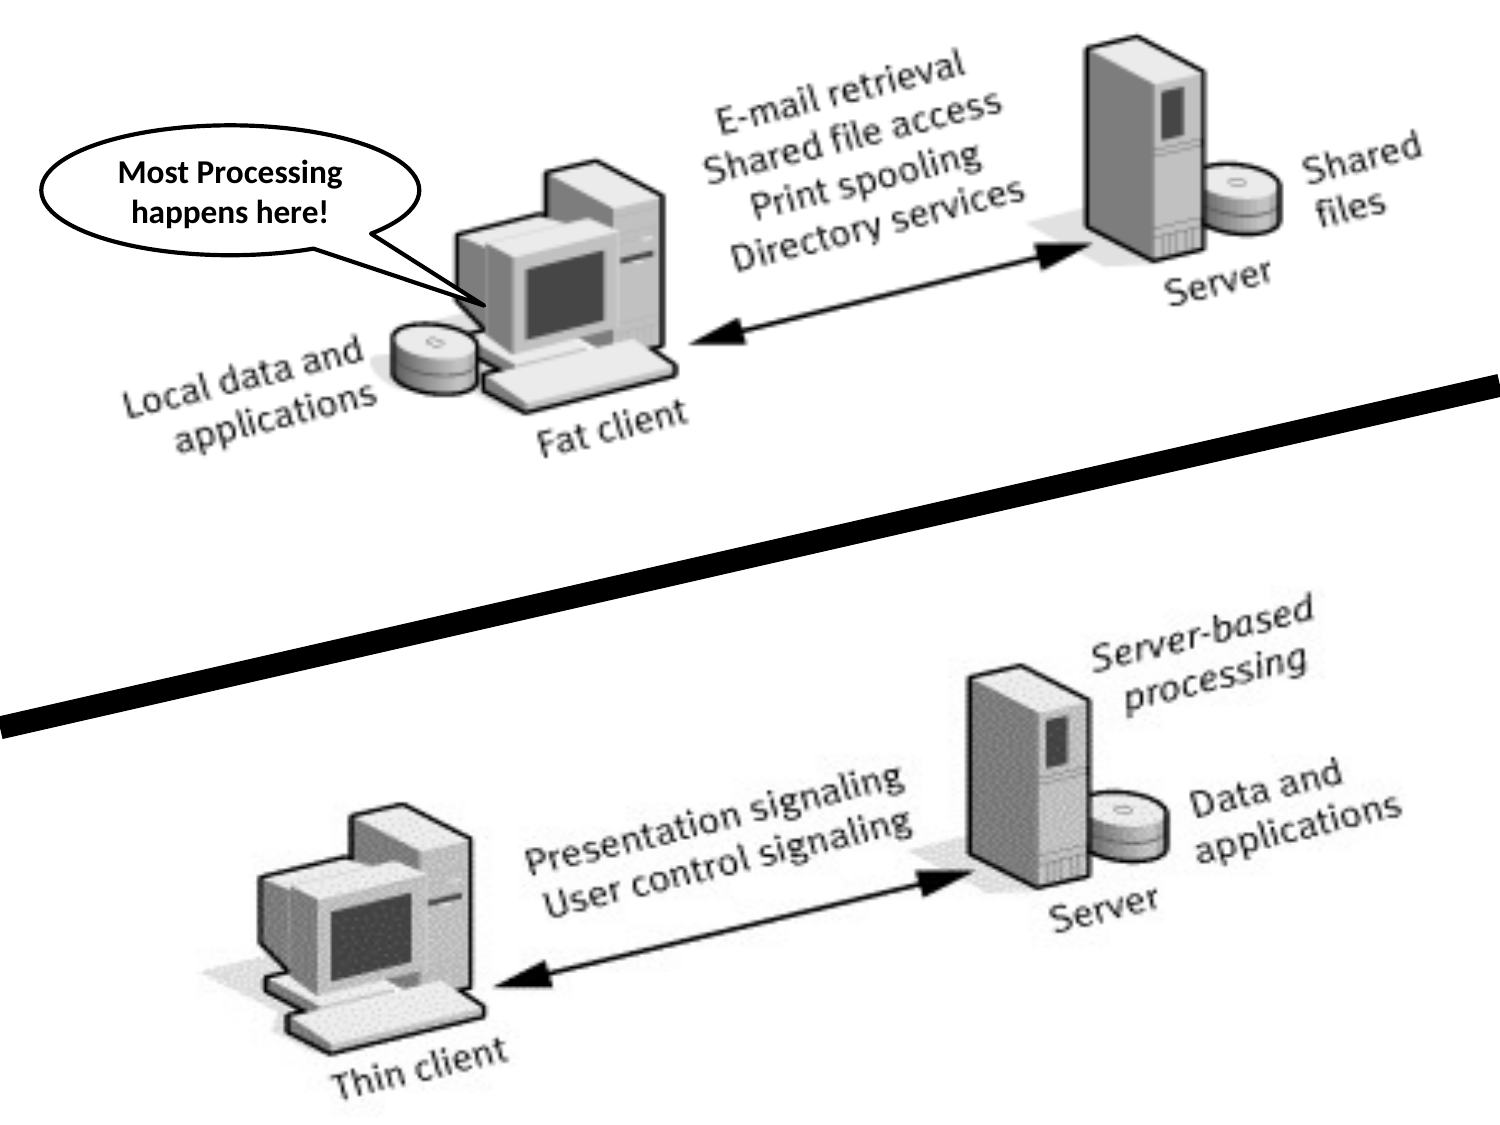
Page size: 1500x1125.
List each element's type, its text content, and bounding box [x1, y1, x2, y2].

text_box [0, 385, 1500, 729]
picture [170, 729, 1424, 1118]
picture [111, 30, 1435, 385]
text_box Most Processing happens here! [39, 139, 106, 242]
